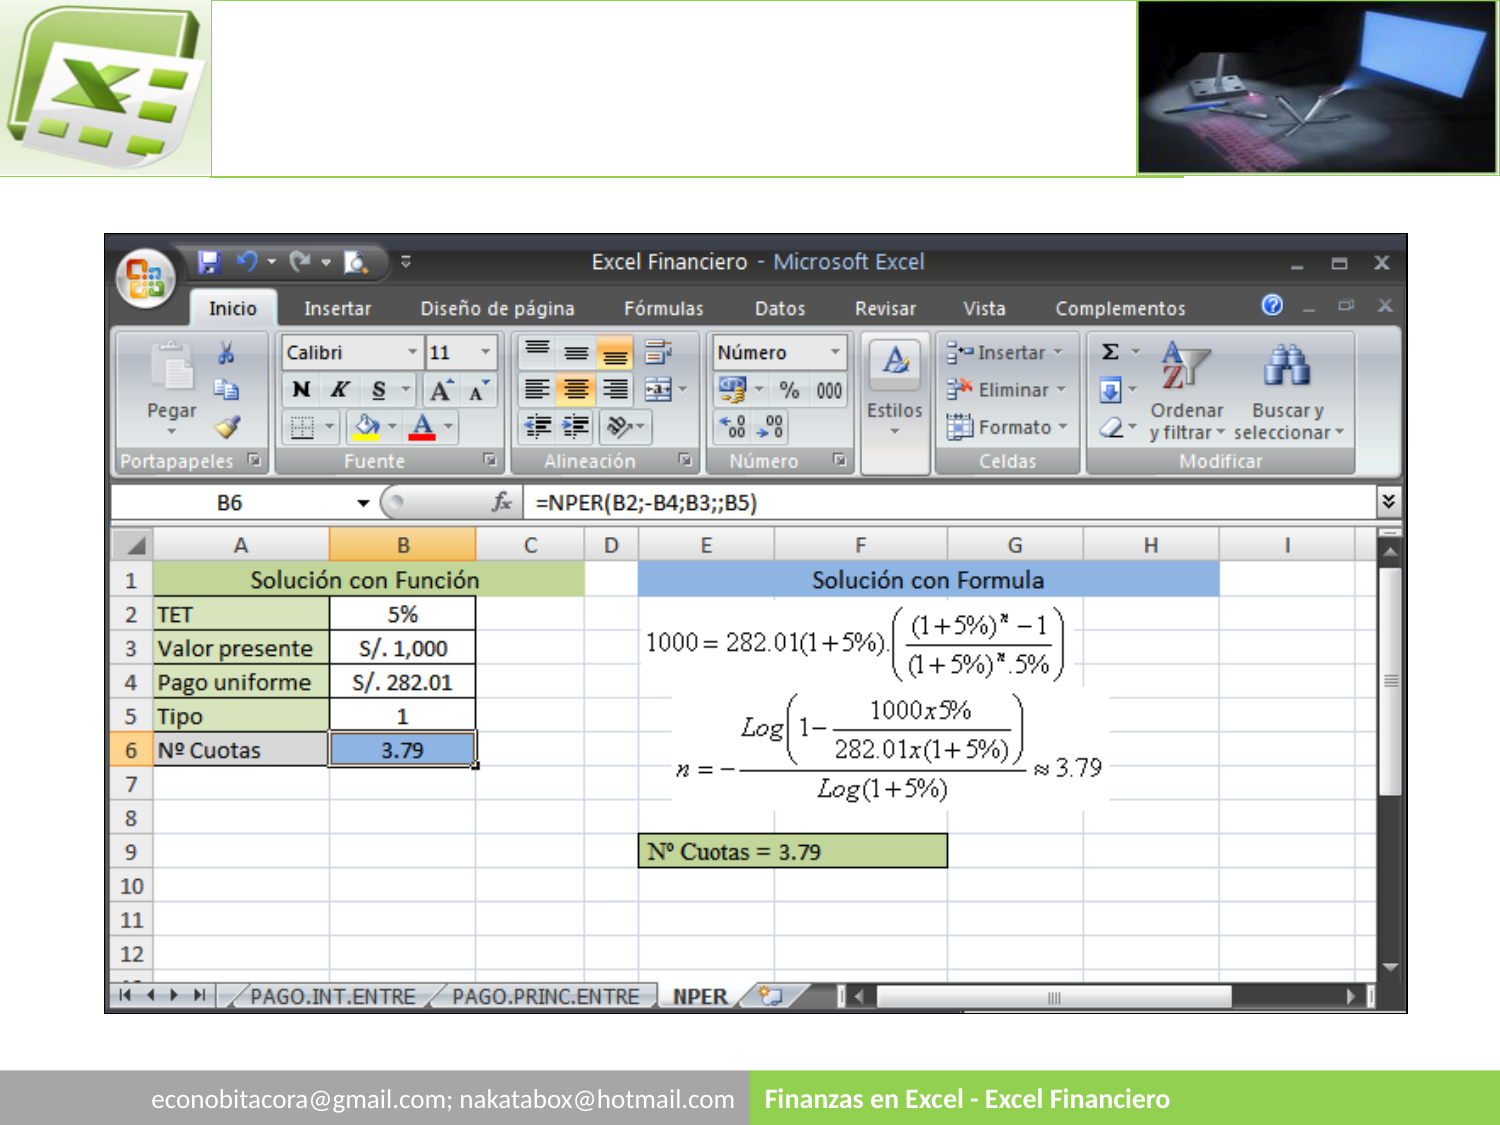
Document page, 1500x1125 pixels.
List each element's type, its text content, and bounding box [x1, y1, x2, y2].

text_box [212, 0, 1134, 178]
picture [1136, 0, 1500, 177]
text_box Finanzas en Excel - Excel Financiero [749, 1070, 1500, 1125]
picture [0, 0, 212, 177]
picture [105, 234, 1407, 1014]
text_box econobitacora@gmail.com; nakatabox@hotmail.com [0, 1070, 749, 1125]
